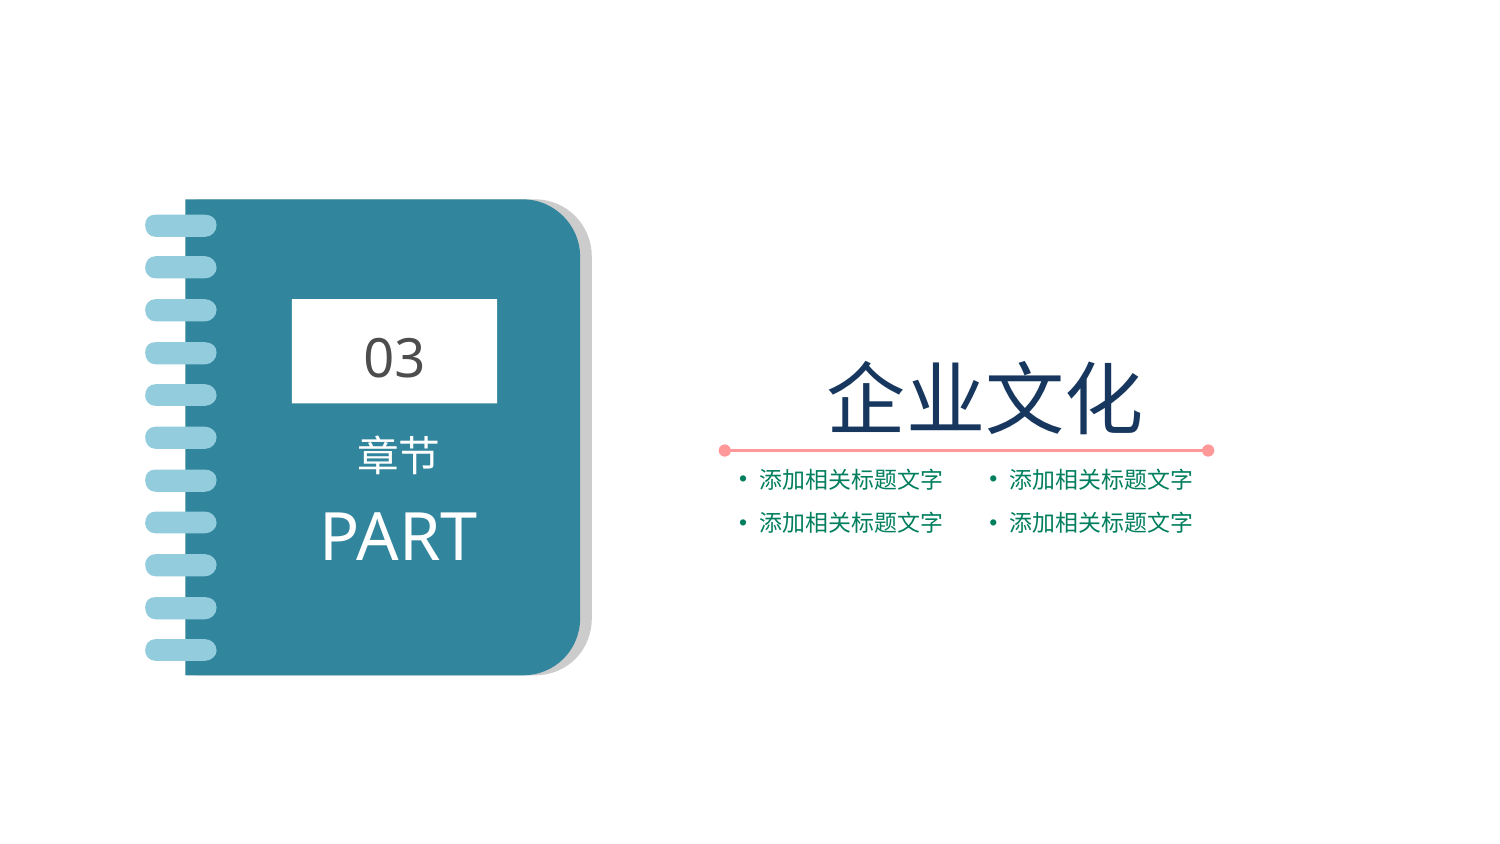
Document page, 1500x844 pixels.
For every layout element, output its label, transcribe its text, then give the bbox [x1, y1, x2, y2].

text_box 企业文化 [724, 349, 1247, 445]
text_box 添加相关标题文字 [728, 459, 955, 498]
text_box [144, 199, 592, 676]
text_box 添加相关标题文字 [978, 503, 1205, 542]
text_box 添加相关标题文字 [728, 503, 955, 542]
text_box 添加相关标题文字 [978, 459, 1205, 498]
